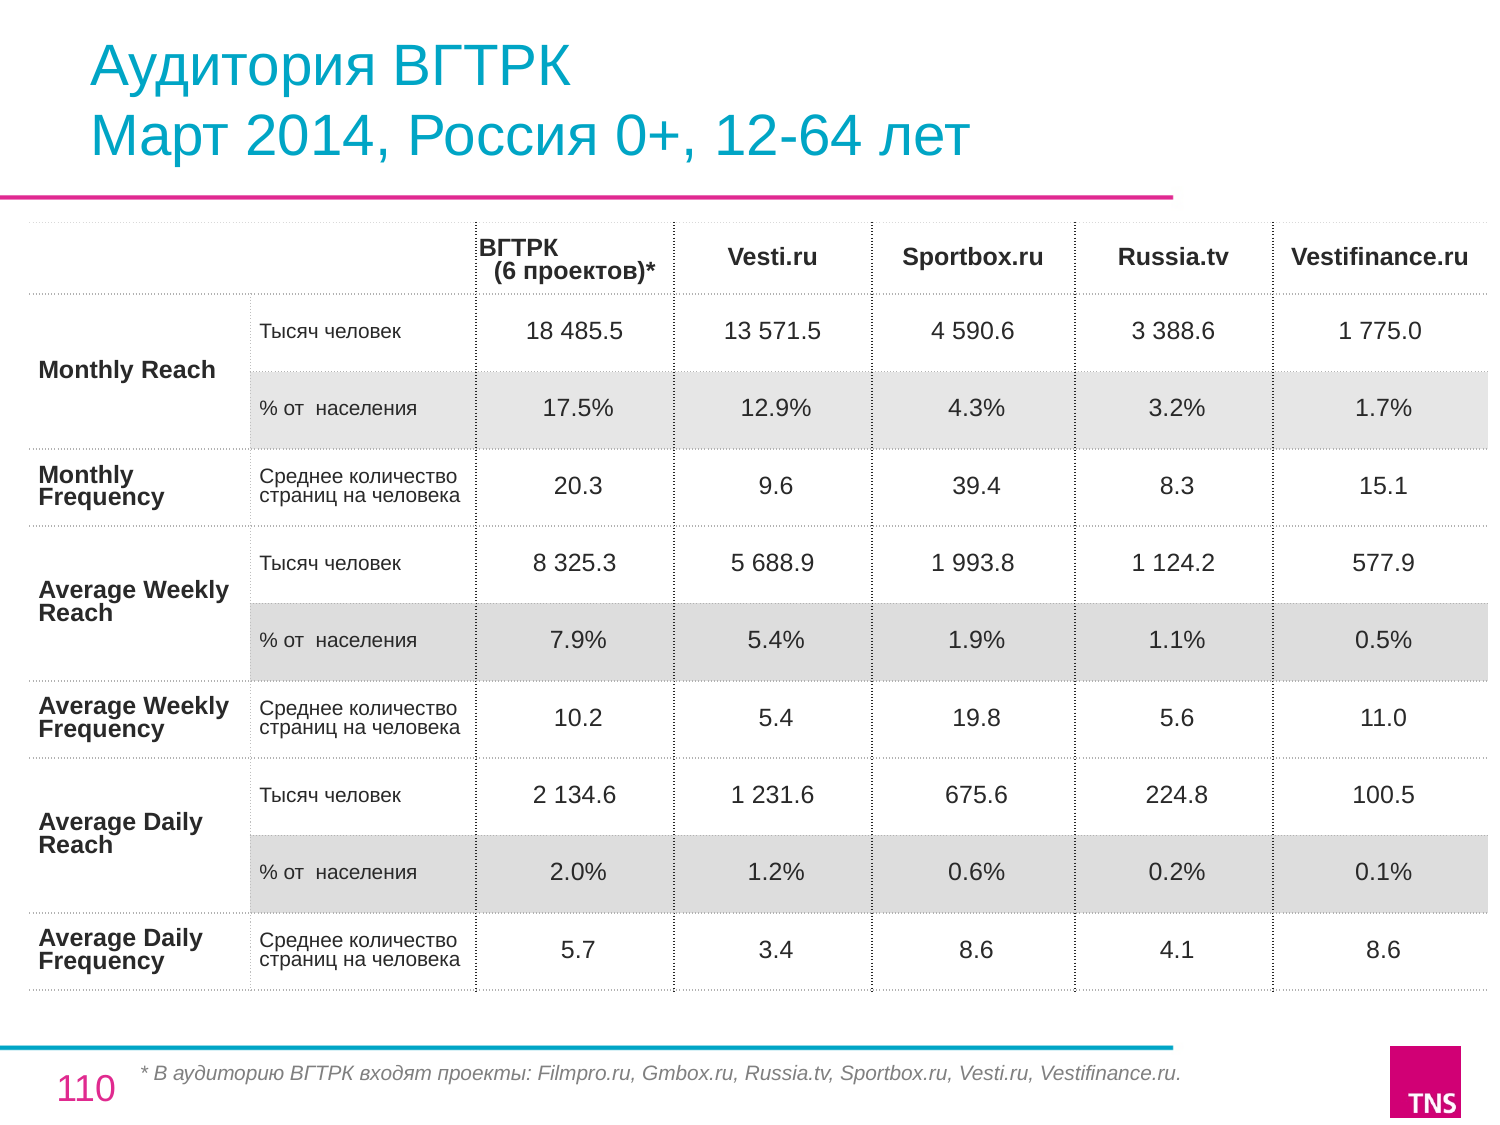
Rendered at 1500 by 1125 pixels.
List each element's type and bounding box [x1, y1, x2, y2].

slide_number [40, 1055, 392, 1125]
text_box [124, 1052, 1463, 1092]
table_header [29, 223, 1488, 294]
title [74, 8, 1476, 187]
picture [0, 0, 1500, 1125]
table_cell [29, 294, 1488, 990]
